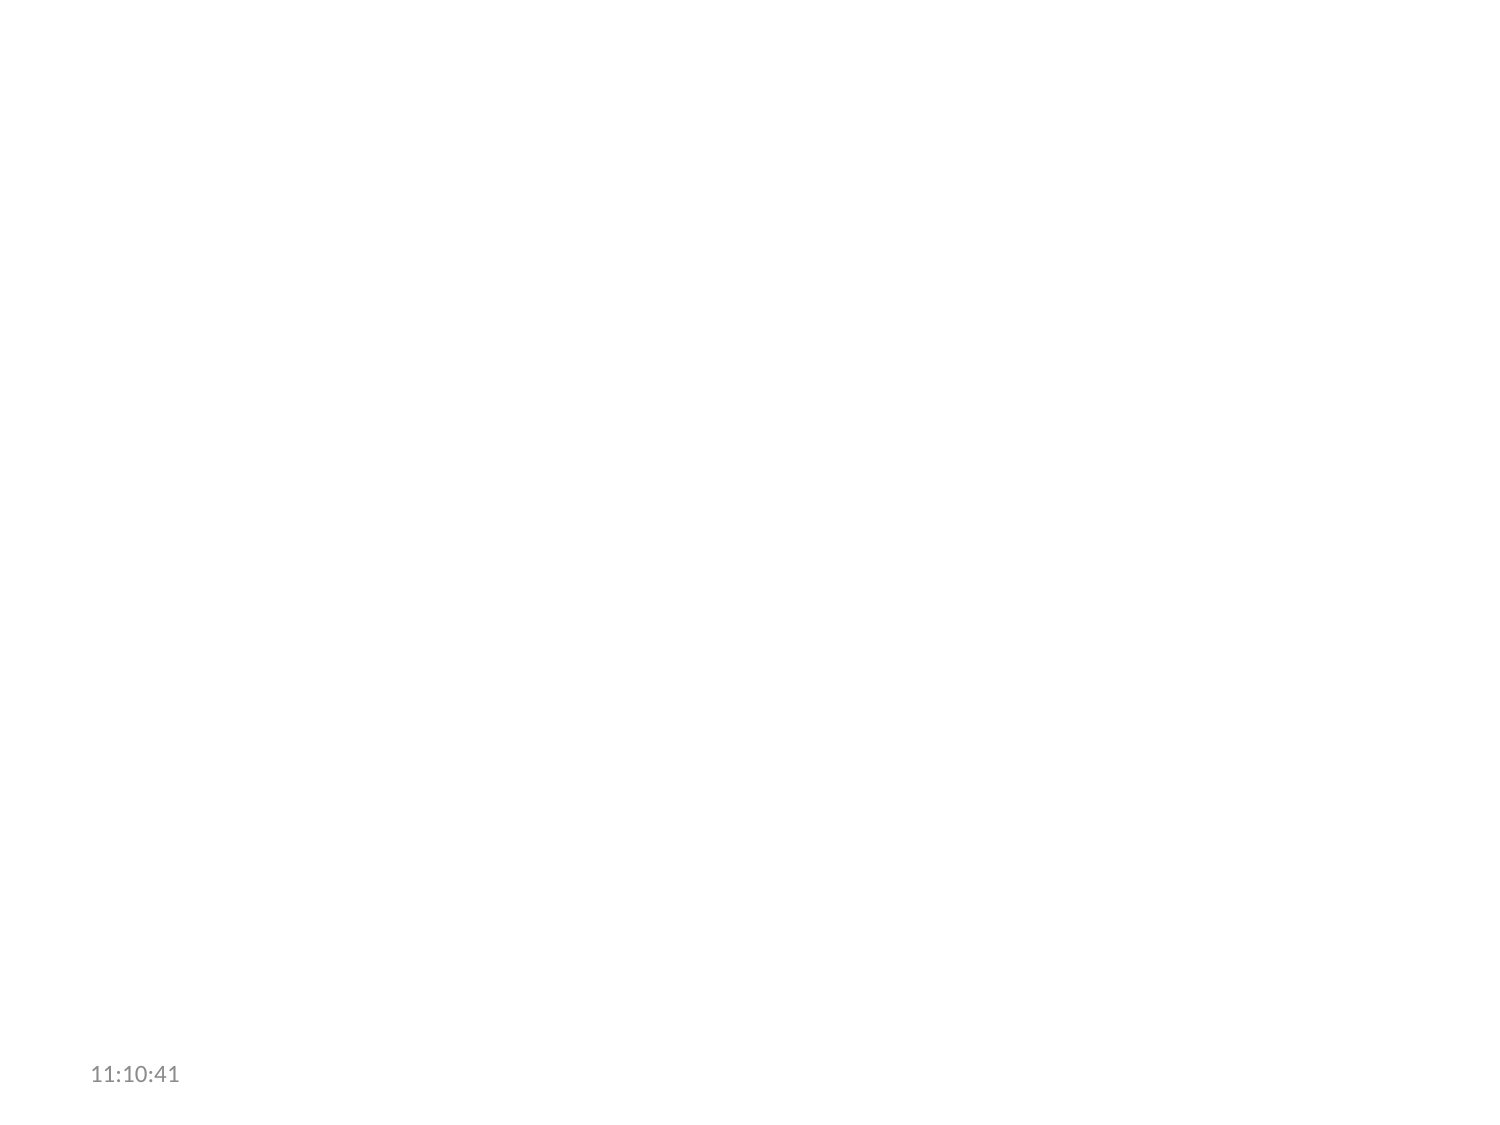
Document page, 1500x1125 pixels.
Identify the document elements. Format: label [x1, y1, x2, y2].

slide_number [75, 1042, 425, 1103]
